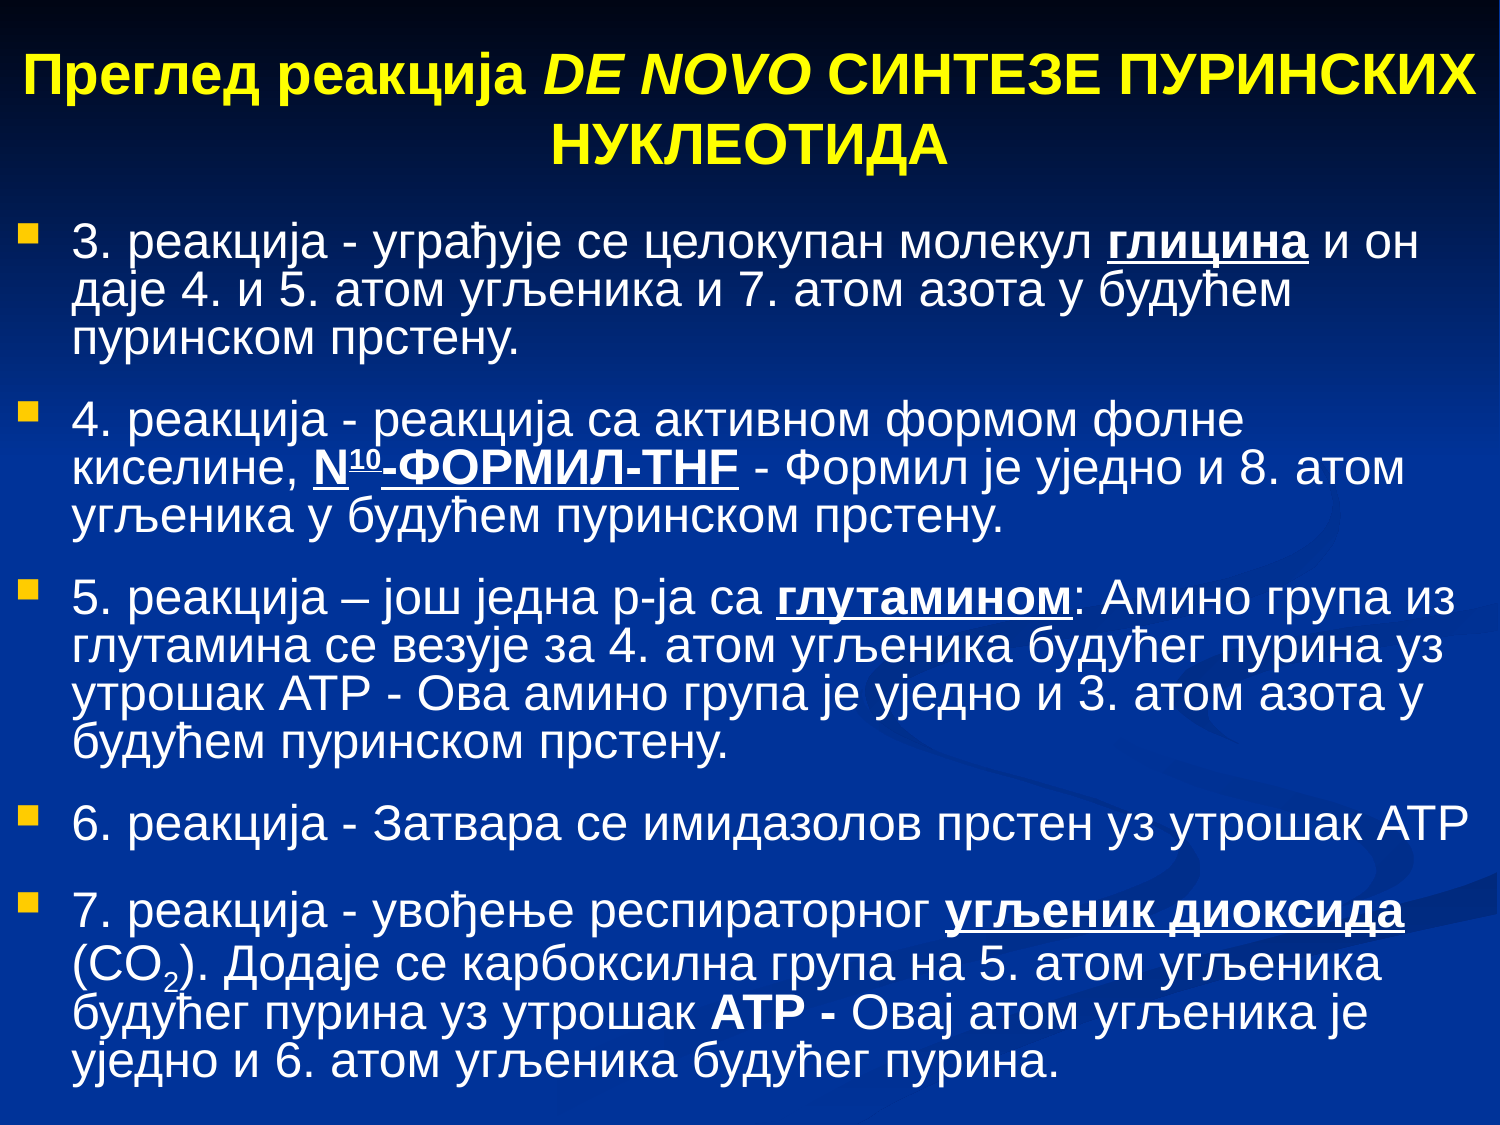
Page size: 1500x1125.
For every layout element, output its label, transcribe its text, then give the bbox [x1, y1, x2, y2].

list 3. реакција - уграђује се целокупан молекул глицина и он даје 4. и 5. атом угљеника и 7. атом азота у будућем пуринском прстену. 4. реакција - реакција са активном формом фолне киселине, N10-ФОРМИЛ-THF - Формил је уједно и 8. атом угљеника у будућем пуринском прстену. 5. реакција – још једна р-ја са глутамином: Амино група из глутамина се везује за 4. атом угљеника будућег пурина уз утрошак ATP - Ова амино група је уједно и 3. атом азота у будућем пуринском прстену. 6. реакција - Затвара се имидазолов прстен уз утрошак ATP 7. реакција - увођење респираторног угљеник диоксида (CO2). Додаје се карбоксилна група на 5. атом угљеника будућег пурина уз утрошак ATP - Овај атом угљеника је уједно и 6. атом угљеника будућег пурина. [0, 212, 1500, 1125]
text_box Преглед реакција DE NOVO СИНТЕЗЕ ПУРИНСКИХ НУКЛЕОТИДА [0, 12, 1500, 200]
